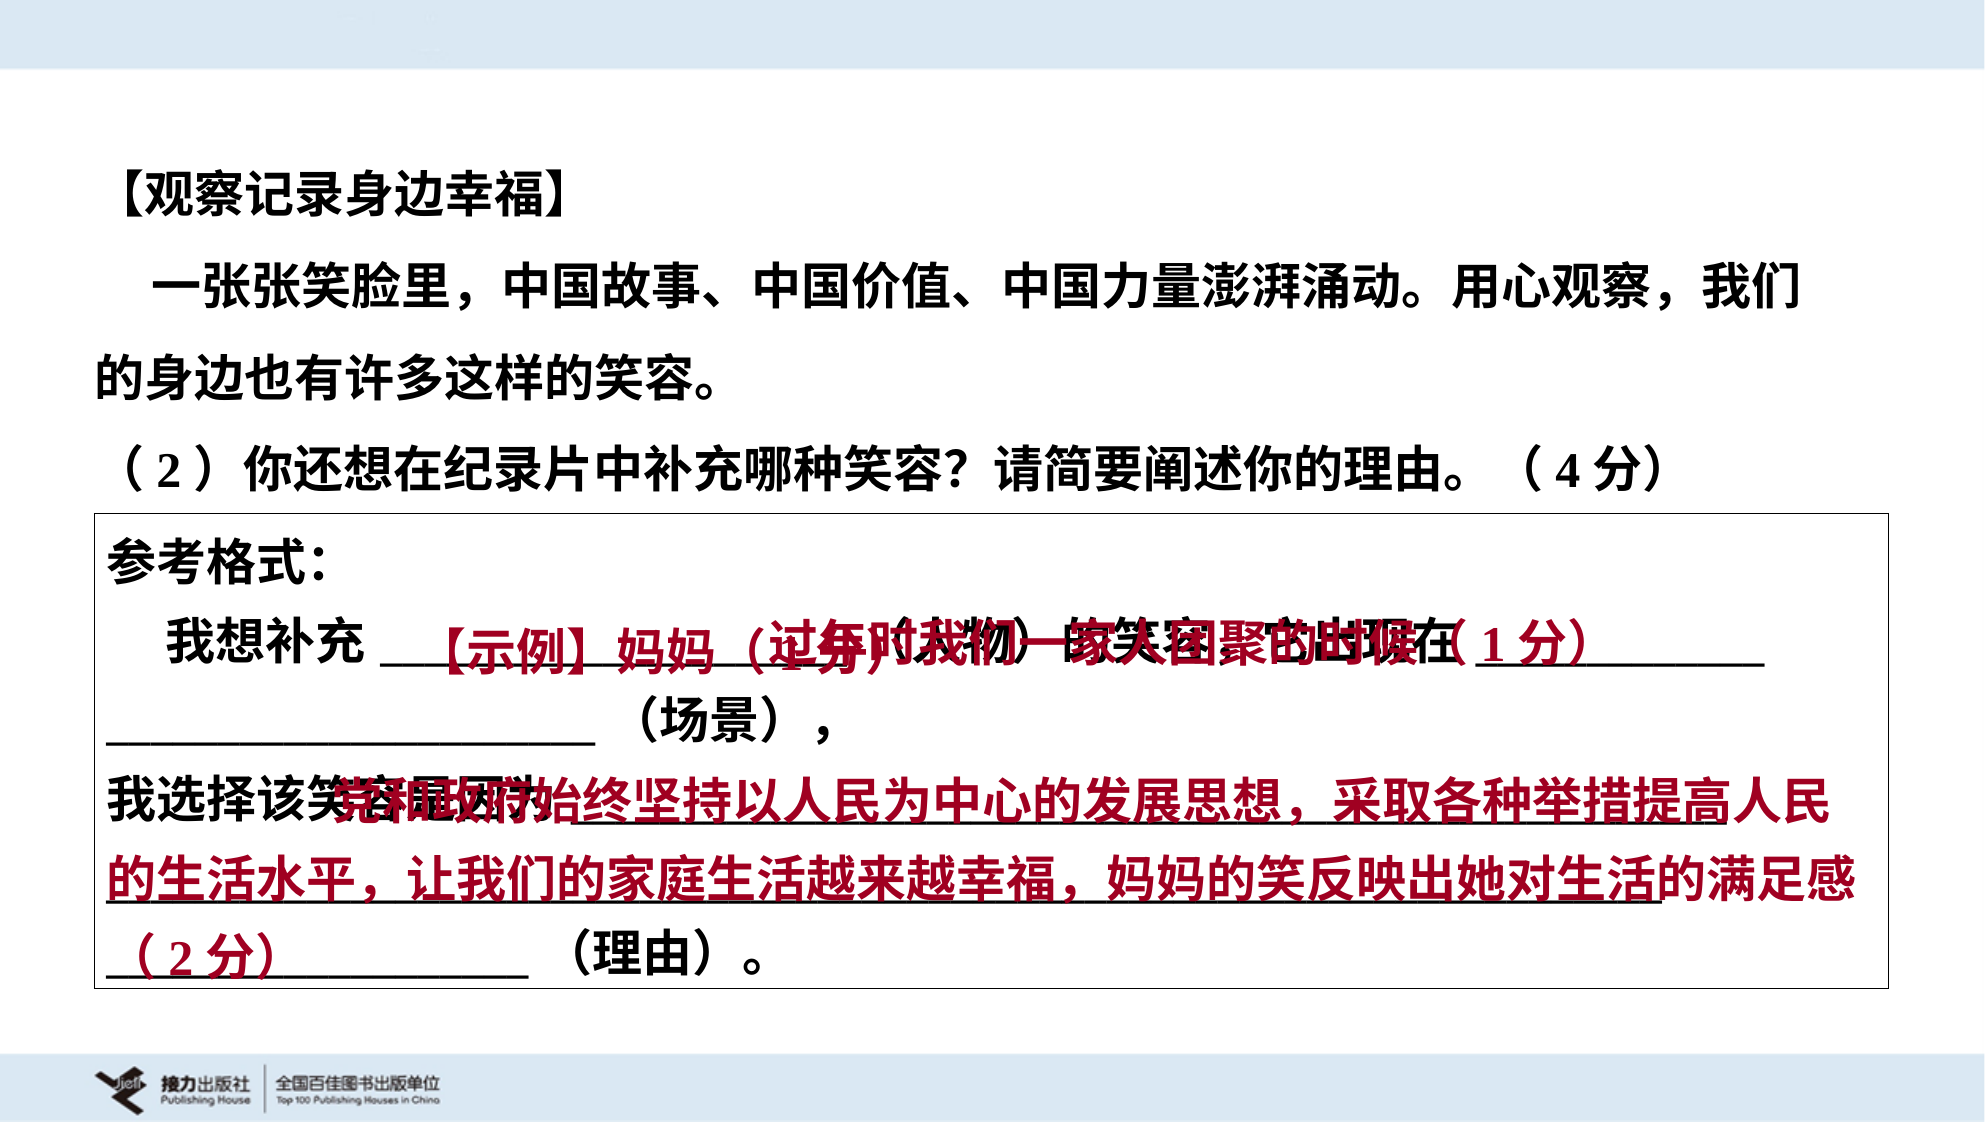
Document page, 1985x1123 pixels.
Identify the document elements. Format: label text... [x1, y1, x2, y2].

text_box 【观察记录身边幸福】 一张张笑脸里，中国故事、中国价值、中国力量澎湃涌动。用心观察，我们 的身边也有许多这样的笑容。 （2）你还想在纪录片中补充哪种笑容？请简要阐述你的理由。（4分） [94, 131, 1892, 498]
text_box 党和政府始终坚持以人民为中心的发展思想，采取各种举措提高人民的生活水平，让我们的家庭生活越来越幸福，妈妈的笑反映出她对生活的满足感（2分） [106, 751, 1880, 986]
table_header 参考格式： 我想补充_____________________（人物）的笑容，它出现在_____________ ______________________（场景）， 我选择该笑容是因为____________________________________________________ ______________________________________________________________________ ___________________（理由）。 [95, 514, 1888, 988]
text_box 过年时我们一家人团聚的时候（1分） [104, 593, 1878, 749]
picture [0, 0, 1985, 1122]
